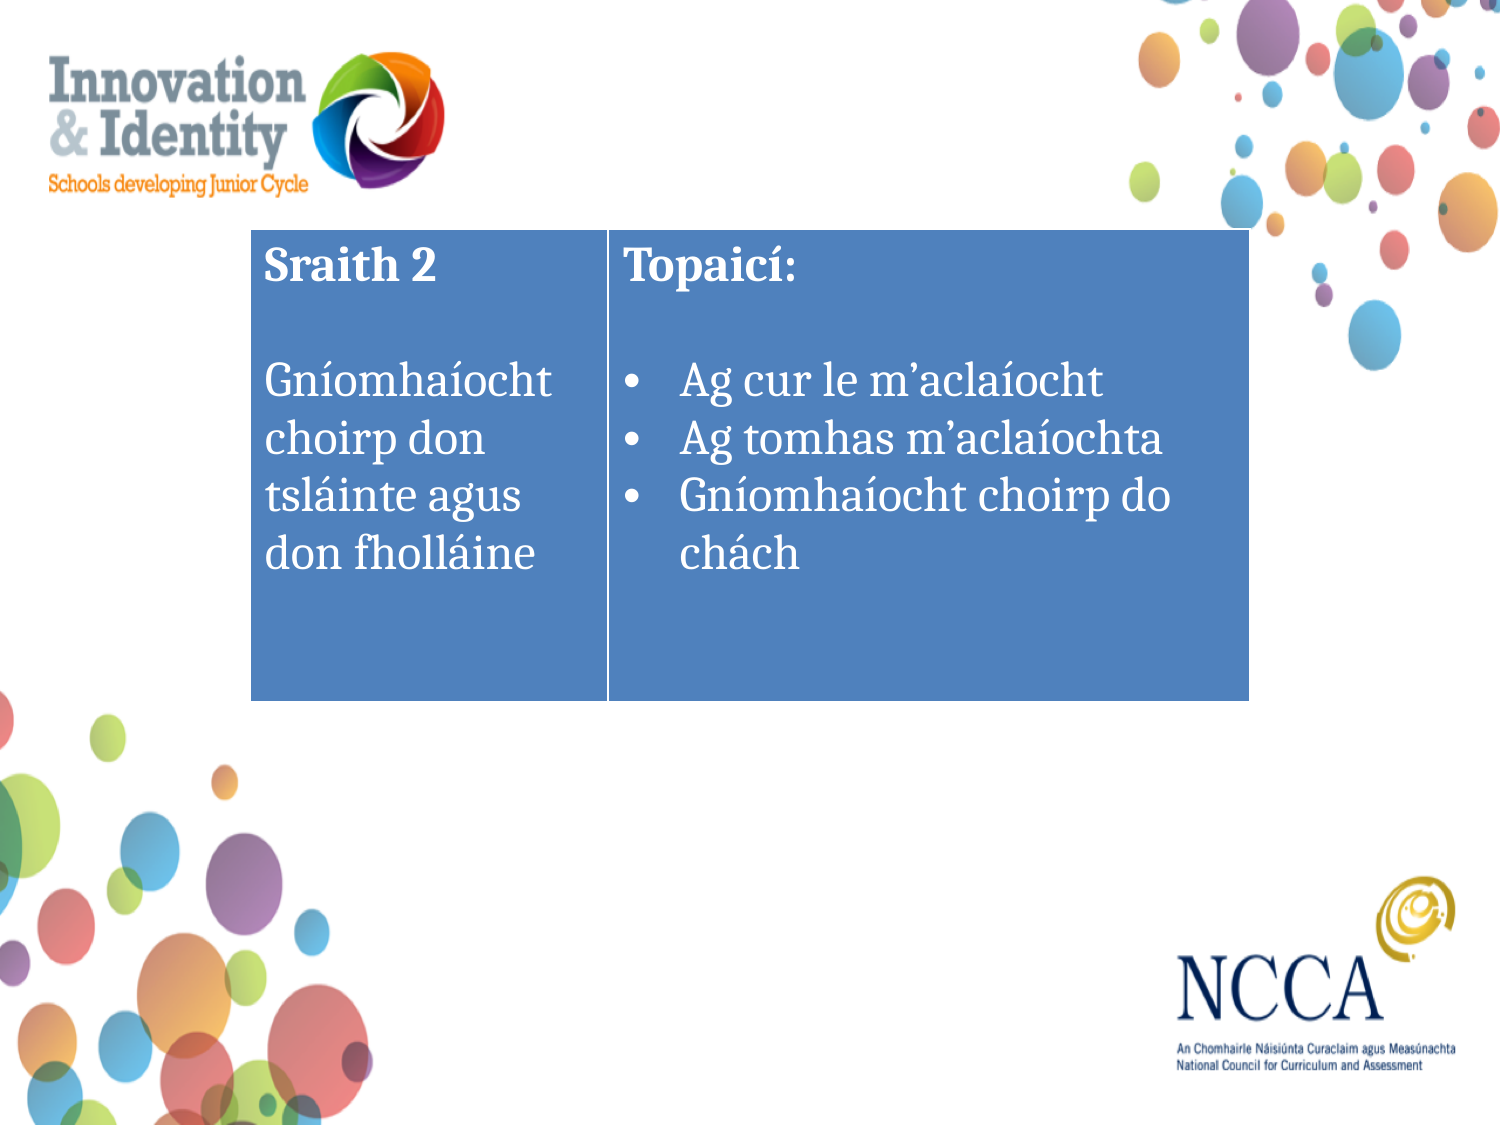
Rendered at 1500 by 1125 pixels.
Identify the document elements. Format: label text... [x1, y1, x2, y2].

picture [0, 0, 1500, 1125]
table_header Sraith 2 Gníomhaíocht choirp don tsláinte agus don fholláine [251, 230, 607, 701]
table_header Topaicí: Ag cur le m’aclaíocht Ag tomhas m’aclaíochta Gníomhaíocht choirp do chách [609, 230, 1249, 701]
